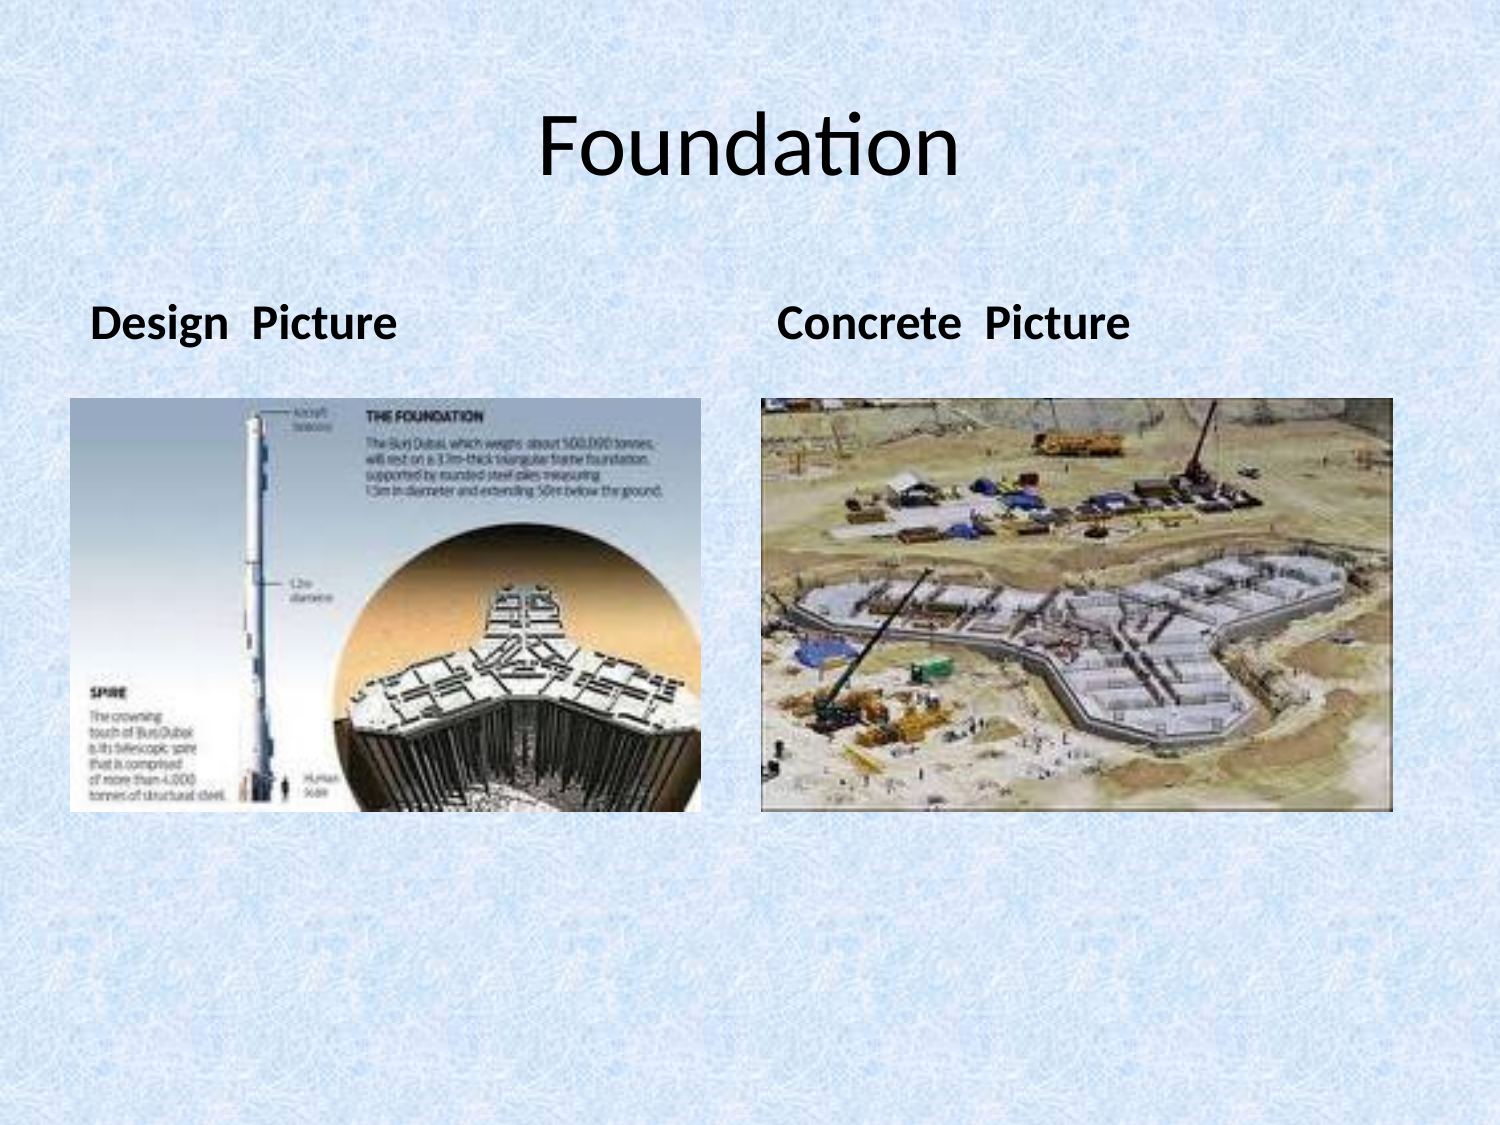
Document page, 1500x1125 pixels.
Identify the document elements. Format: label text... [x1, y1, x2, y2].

picture [0, 0, 1500, 1125]
title Foundation [75, 45, 1425, 233]
list Concrete Picture [761, 251, 1425, 357]
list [761, 398, 1393, 812]
list Design Picture [75, 251, 738, 357]
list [70, 398, 702, 812]
